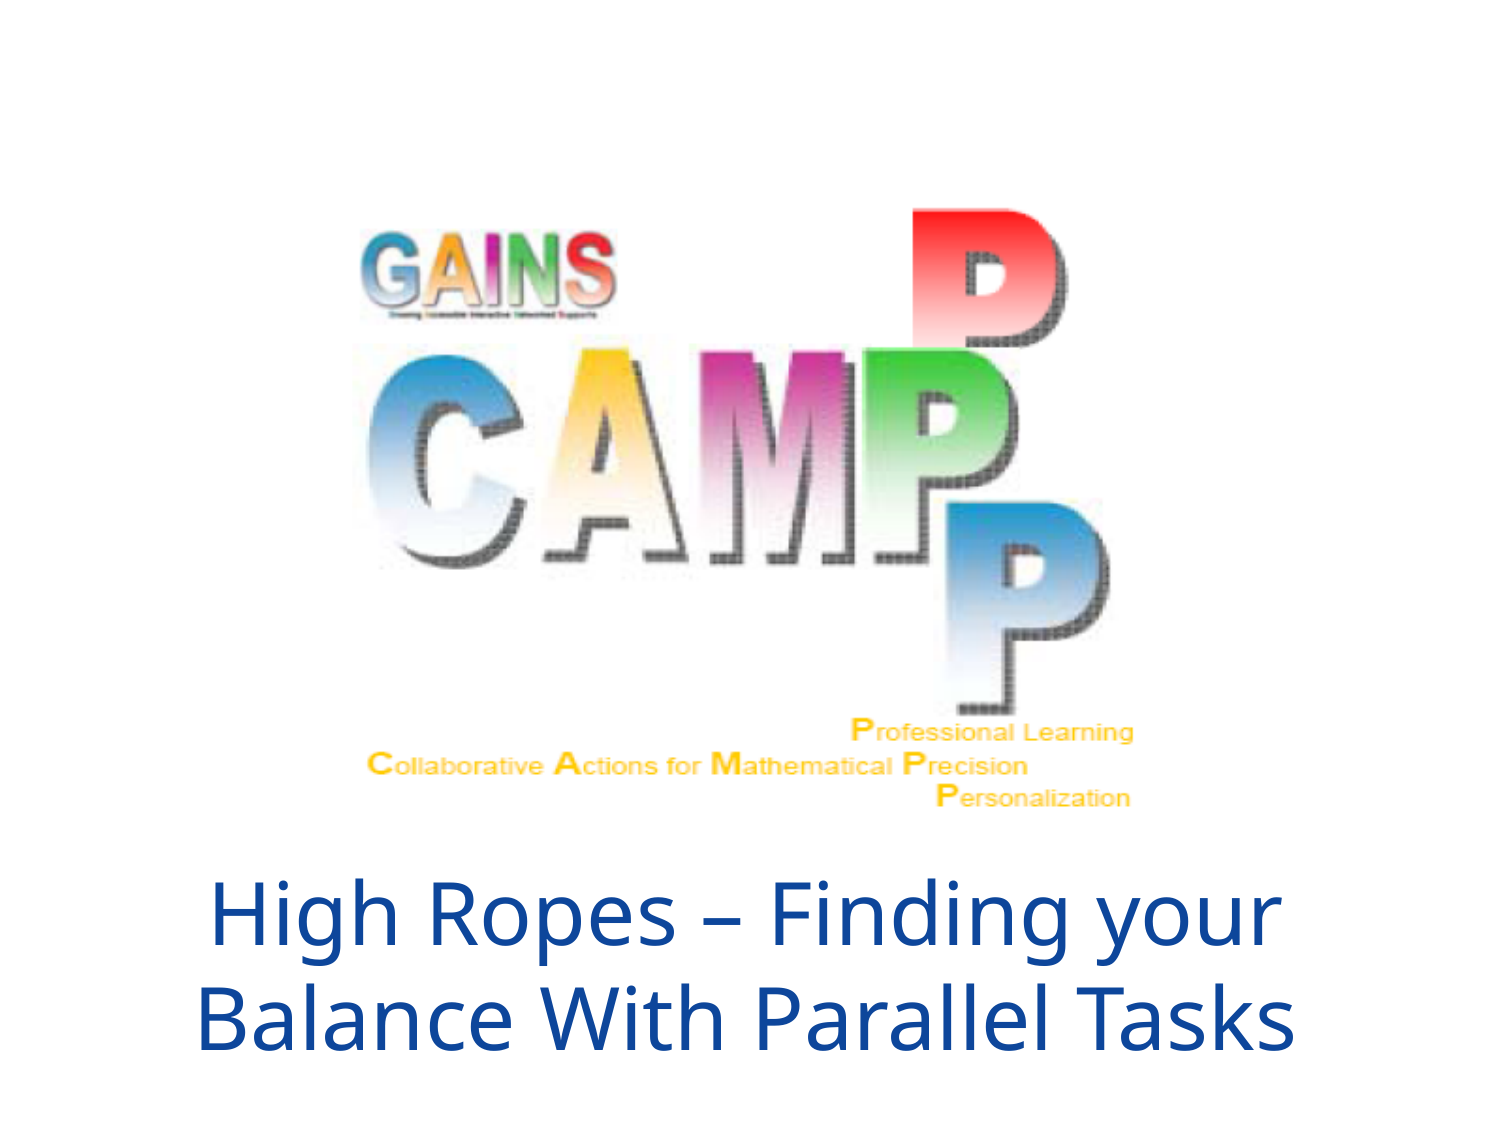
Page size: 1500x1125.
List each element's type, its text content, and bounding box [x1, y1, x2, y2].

picture [289, 137, 1200, 884]
text_box High Ropes – Finding your Balance With Parallel Tasks [70, 875, 1421, 1051]
